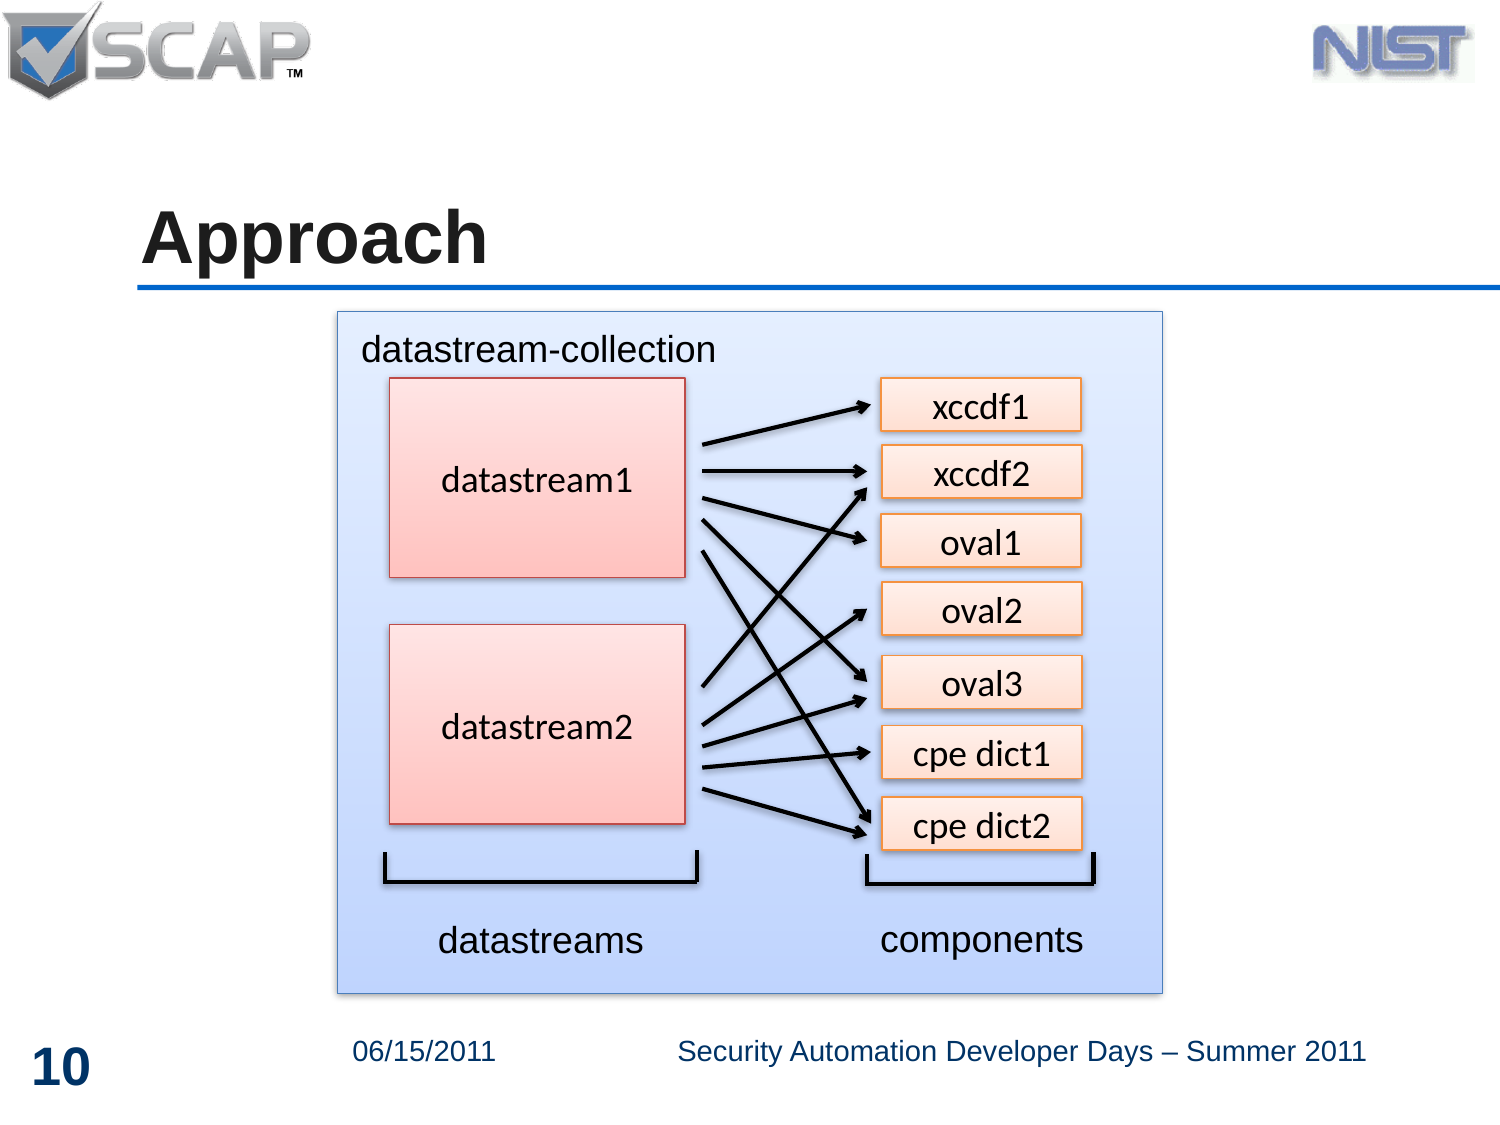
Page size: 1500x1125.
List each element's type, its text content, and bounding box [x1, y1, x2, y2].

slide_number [337, 1025, 662, 1103]
title Approach [124, 99, 1426, 288]
picture [0, 0, 313, 103]
picture [1312, 24, 1475, 83]
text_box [337, 311, 1163, 994]
footer Security Automation Developer Days – Summer 2011 [662, 1025, 1426, 1103]
slide_number 10 [13, 1023, 111, 1105]
